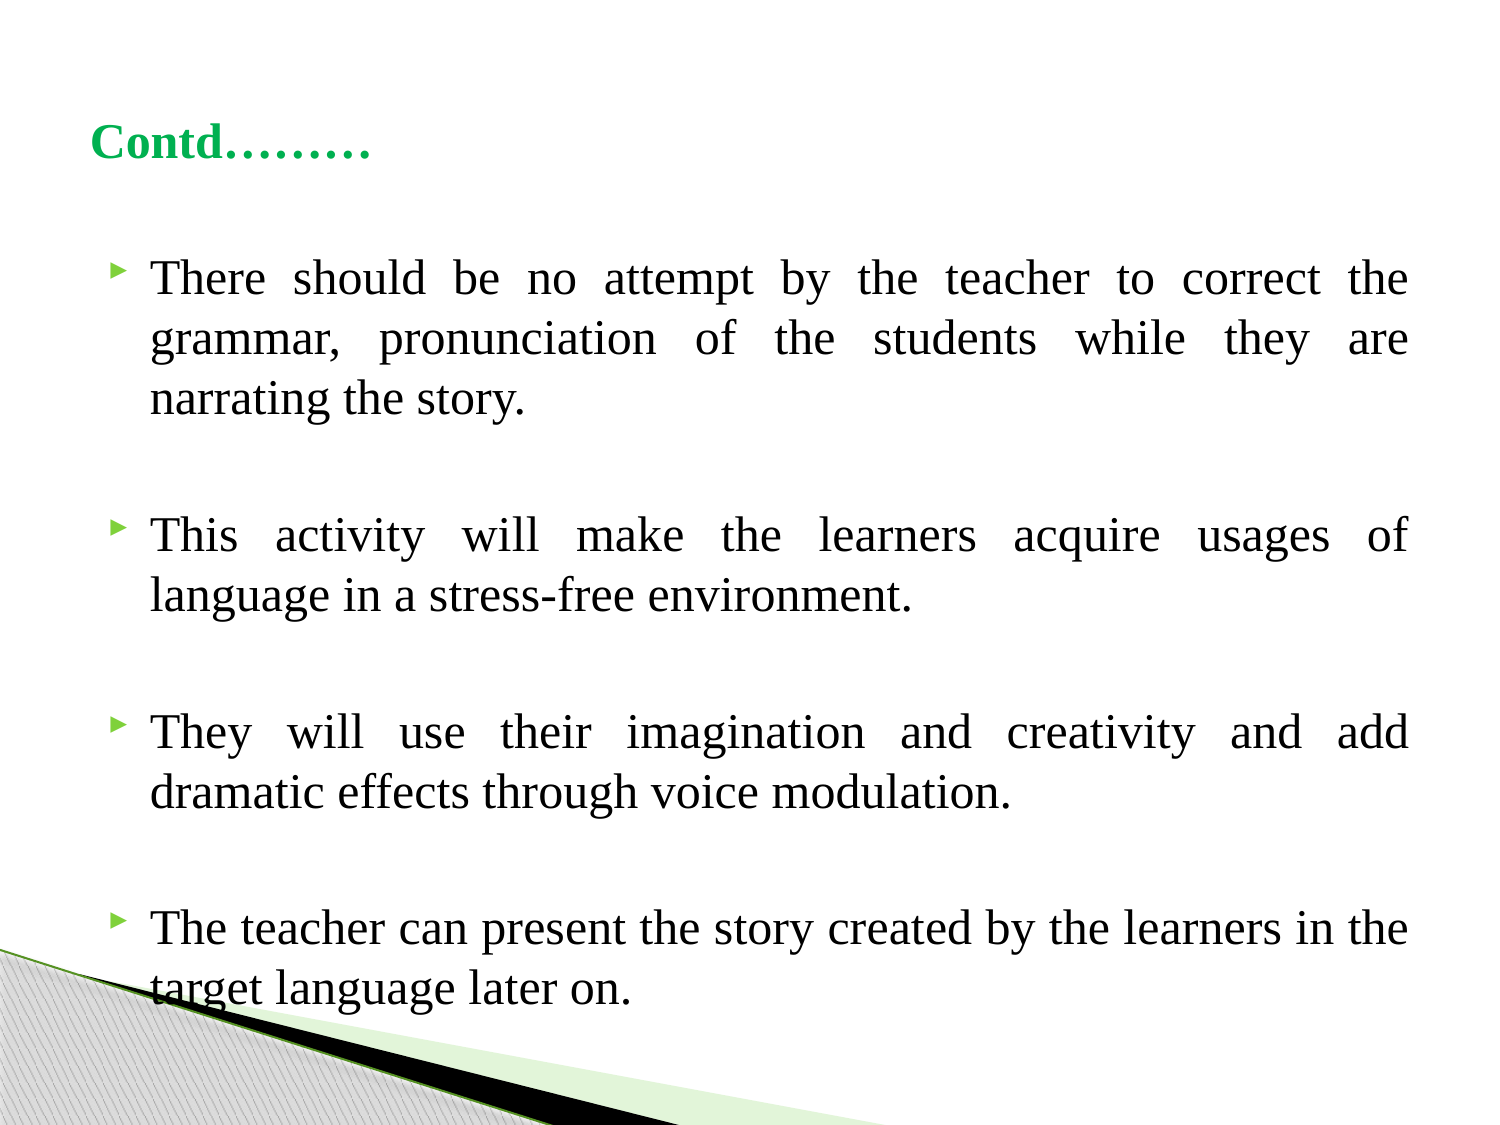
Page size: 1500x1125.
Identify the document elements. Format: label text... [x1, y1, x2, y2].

title Contd……… [75, 45, 1425, 233]
list There should be no attempt by the teacher to correct the grammar, pronunciation of the students while they are narrating the story. This activity will make the learners acquire usages of language in a stress-free environment. They will use their imagination and creativity and add dramatic effects through voice modulation. The teacher can present the story created by the learners in the target language later on. [75, 237, 1425, 1025]
